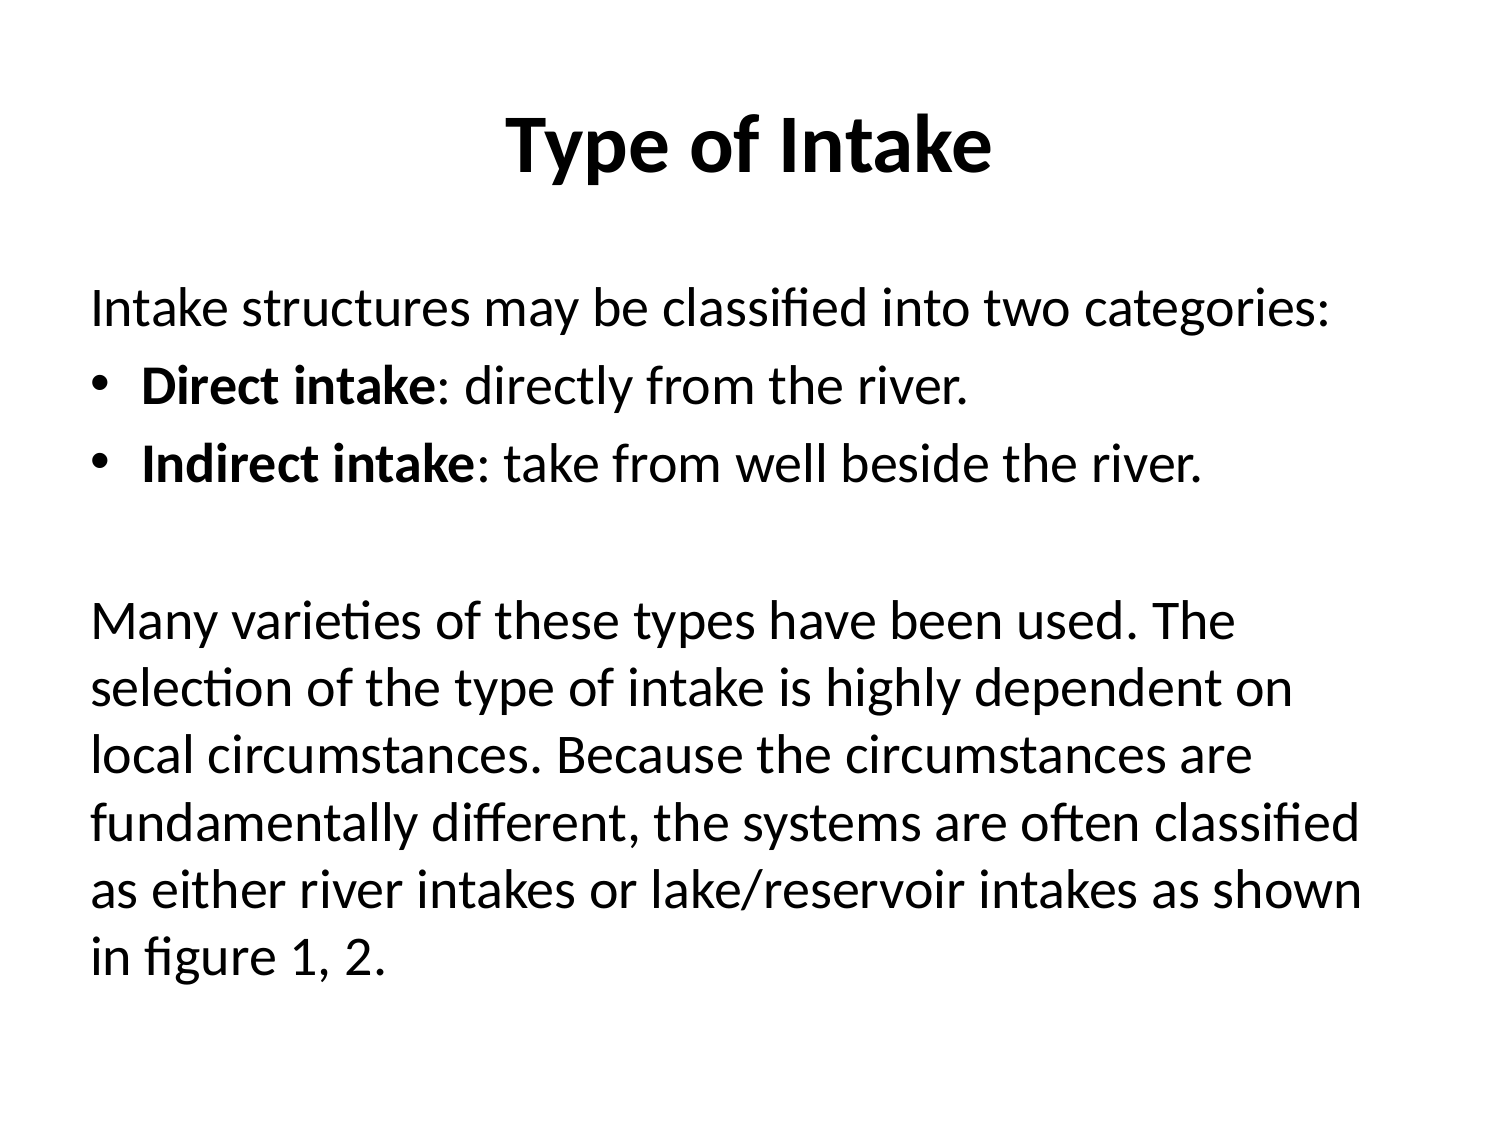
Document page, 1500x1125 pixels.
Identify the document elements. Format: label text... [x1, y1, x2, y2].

title Type of Intake [75, 45, 1425, 233]
list Intake structures may be classified into two categories: Direct intake: directly from the river. Indirect intake: take from well beside the river. Many varieties of these types have been used. The selection of the type of intake is highly dependent on local circumstances. Because the circumstances are fundamentally different, the systems are often classified as either river intakes or lake/reservoir intakes as shown in figure 1, 2. [75, 262, 1425, 1005]
